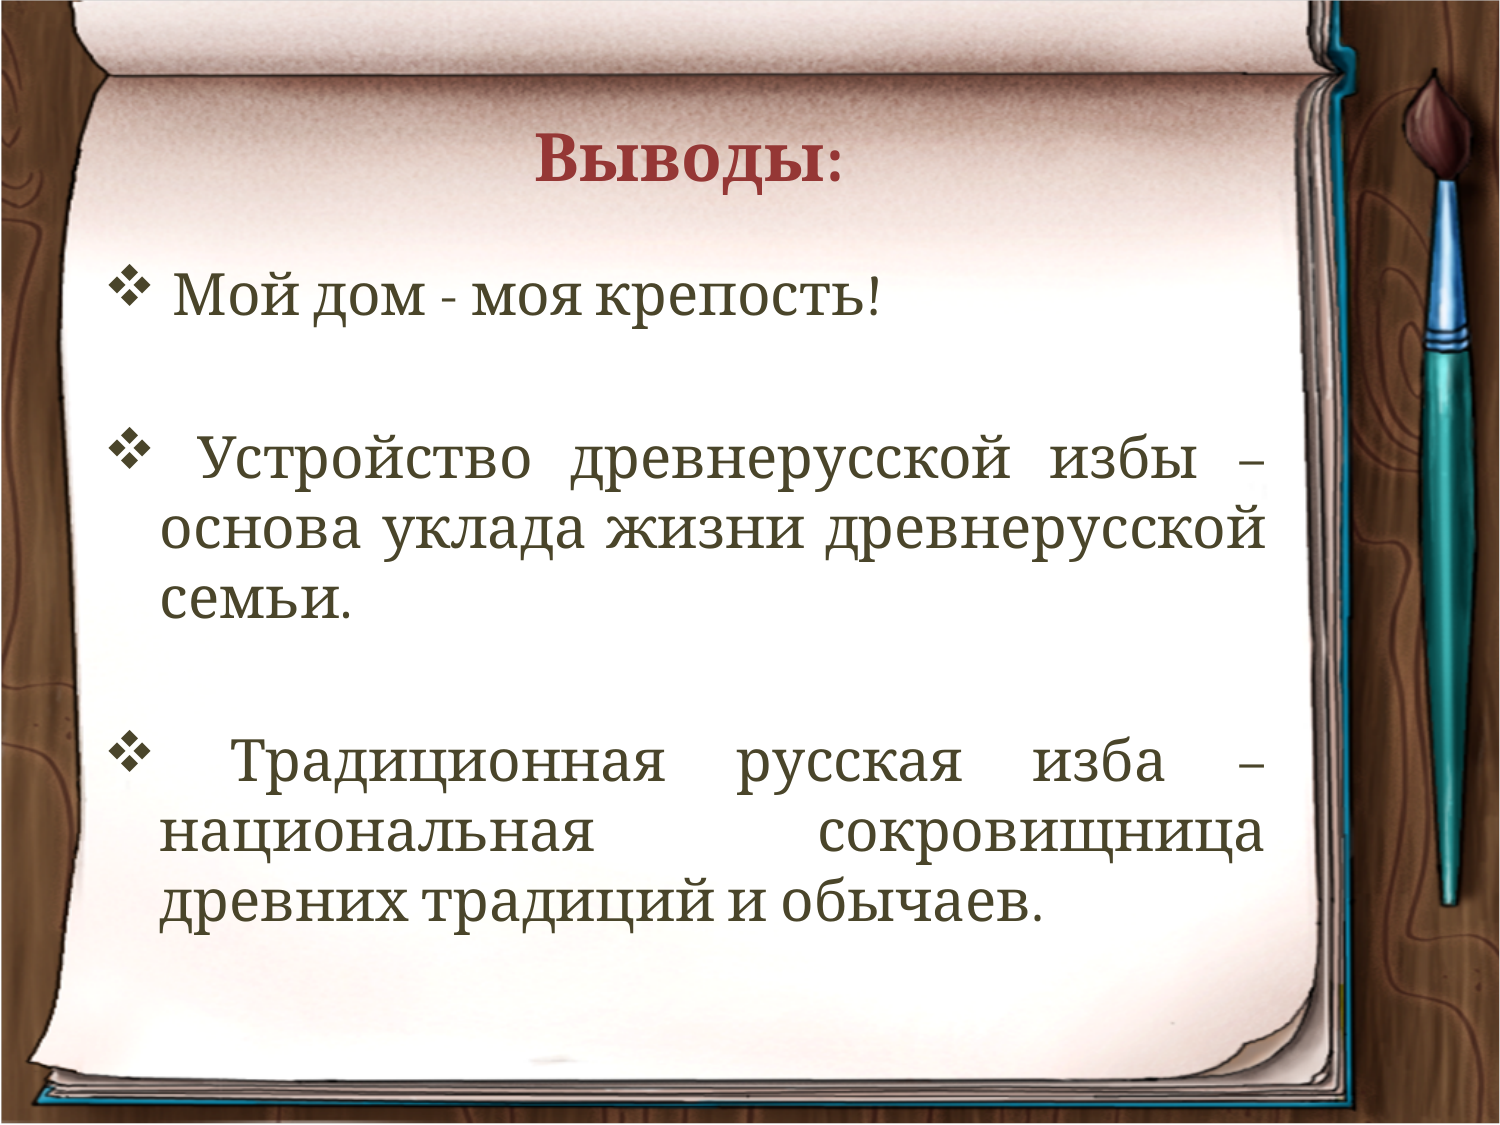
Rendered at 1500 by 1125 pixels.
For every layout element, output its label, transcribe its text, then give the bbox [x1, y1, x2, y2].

list Мой дом - моя крепость! Устройство древнерусской избы – основа уклада жизни древнерусской семьи. Традиционная русская изба – национальная сокровищница древних традиций и обычаев. [88, 249, 1282, 1040]
picture [0, 0, 1500, 1125]
title Выводы: [100, 61, 1294, 249]
